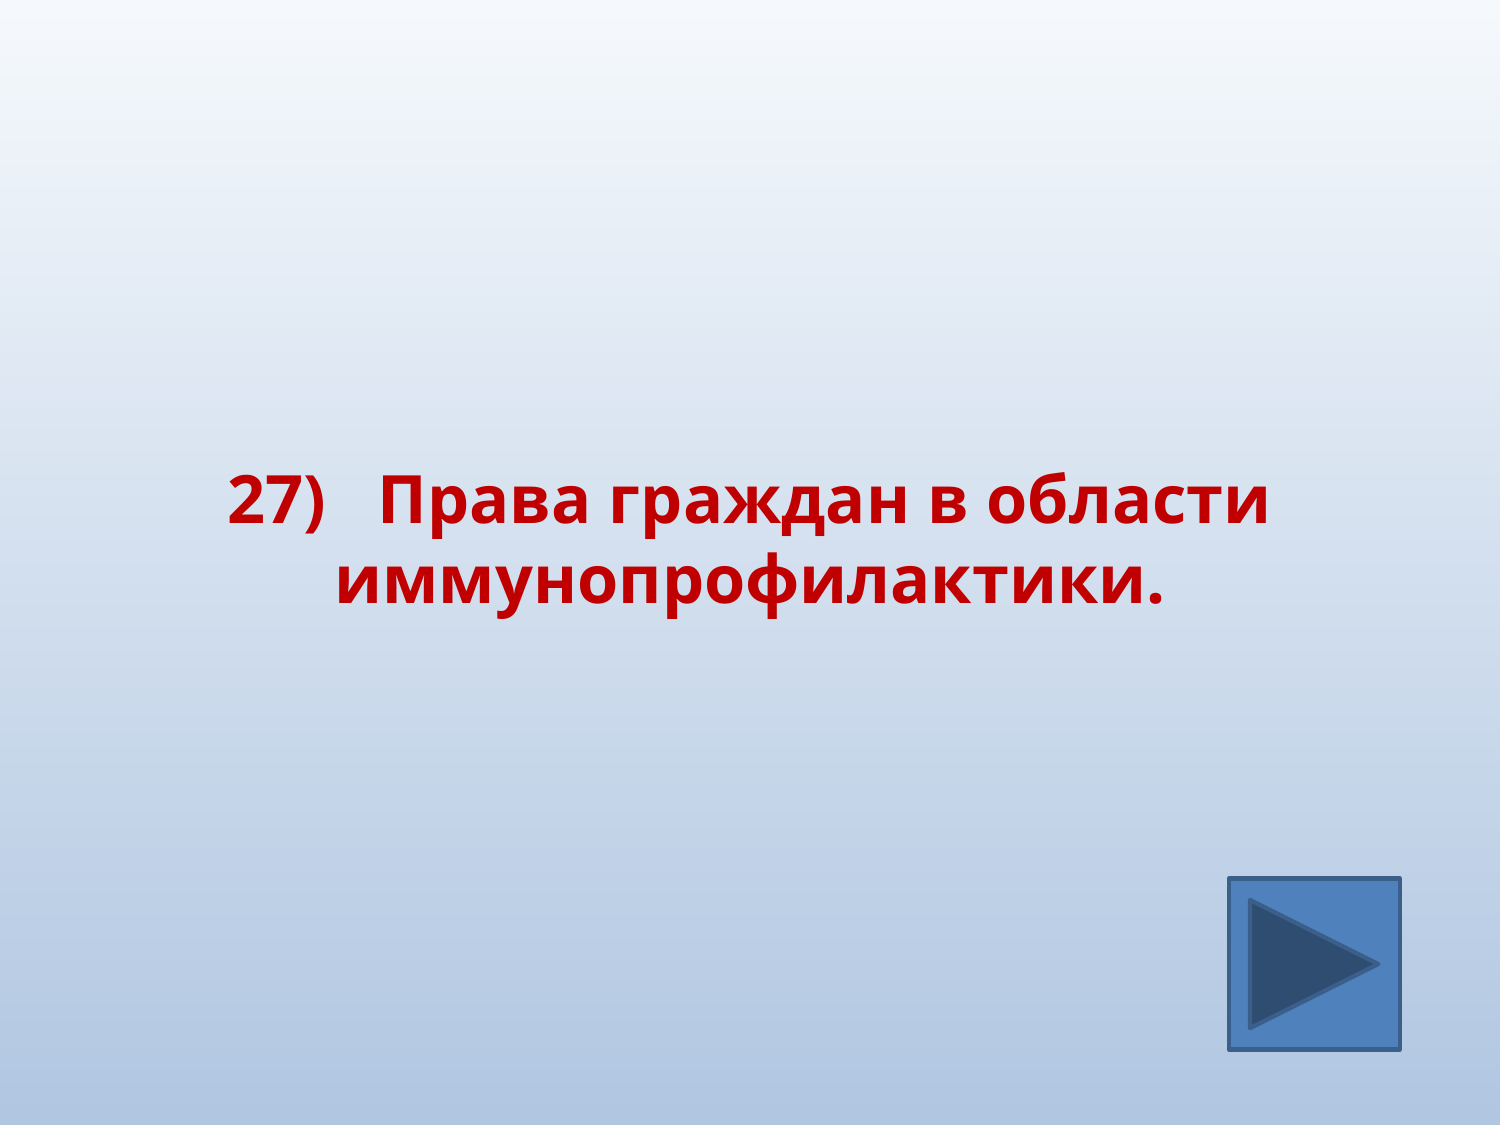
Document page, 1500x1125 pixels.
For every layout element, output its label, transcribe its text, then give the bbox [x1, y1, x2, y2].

list 27) Права граждан в области иммунопрофилактики. [75, 262, 1425, 1005]
text_box [1227, 876, 1402, 1052]
